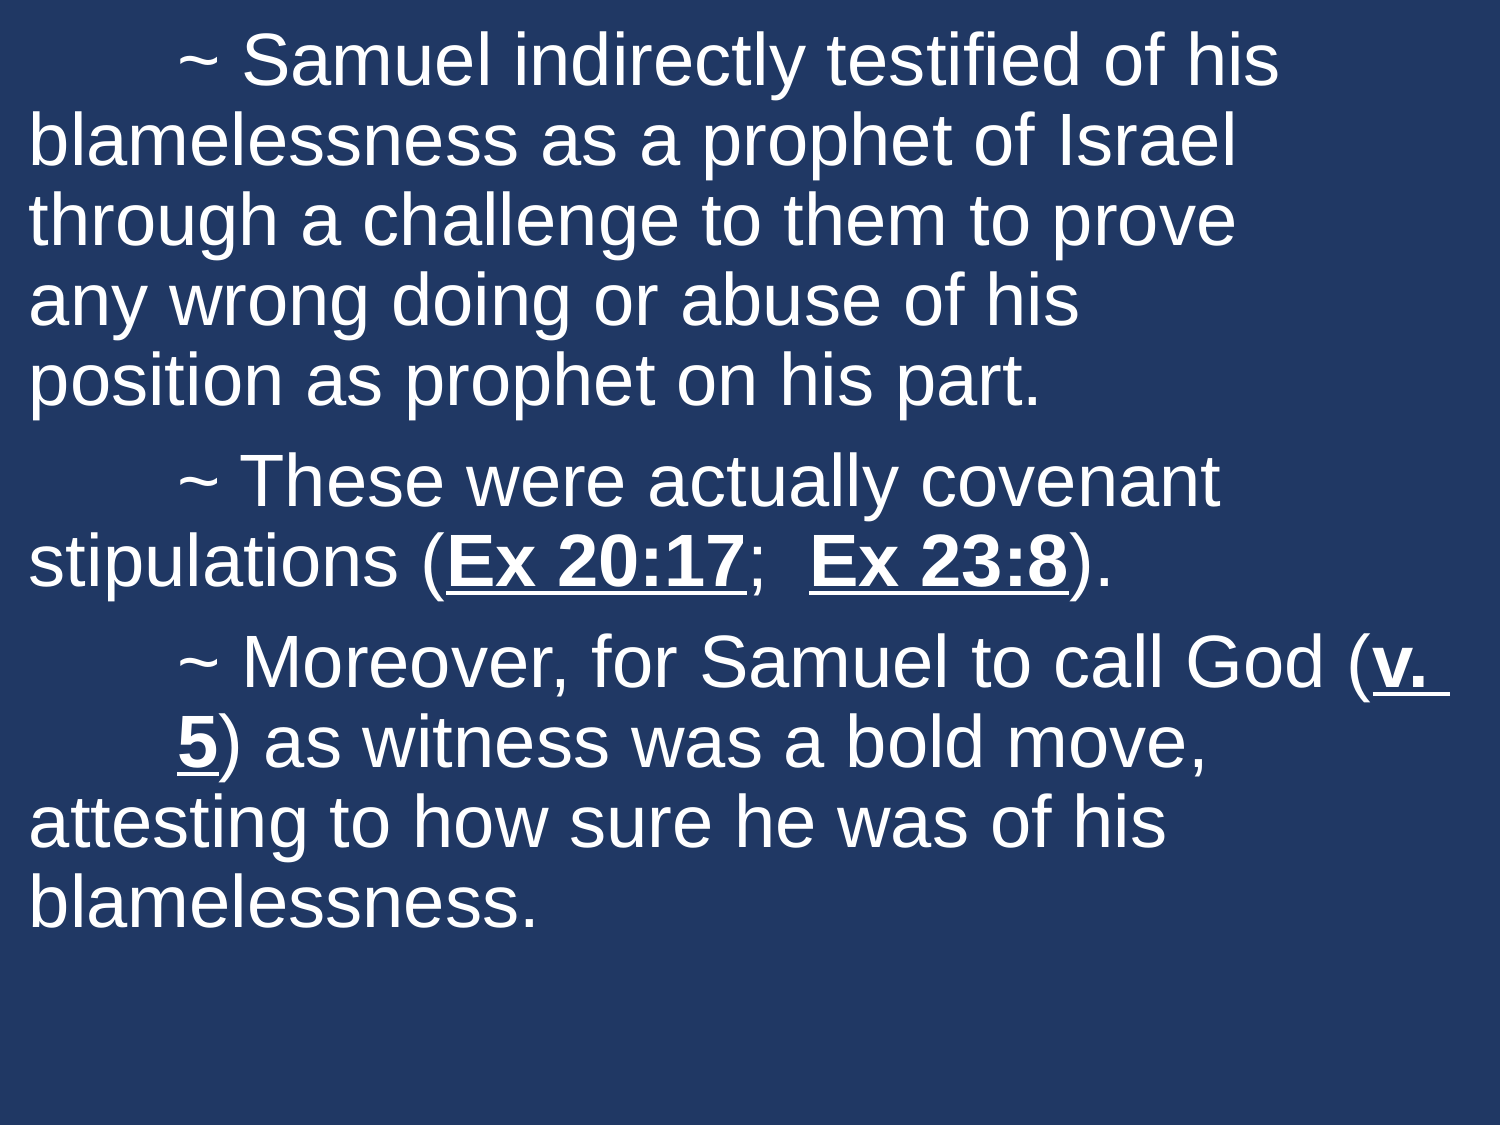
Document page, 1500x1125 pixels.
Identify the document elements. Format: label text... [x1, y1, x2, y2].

subtitle ~ Samuel indirectly testified of his blamelessness as a prophet of Israel through a challenge to them to prove any wrong doing or abuse of his position as prophet on his part. ~ These were actually covenant stipulations (Ex 20:17; Ex 23:8). ~ Moreover, for Samuel to call God (v. 5) as witness was a bold move, attesting to how sure he was of his blamelessness. [13, 13, 1484, 1114]
